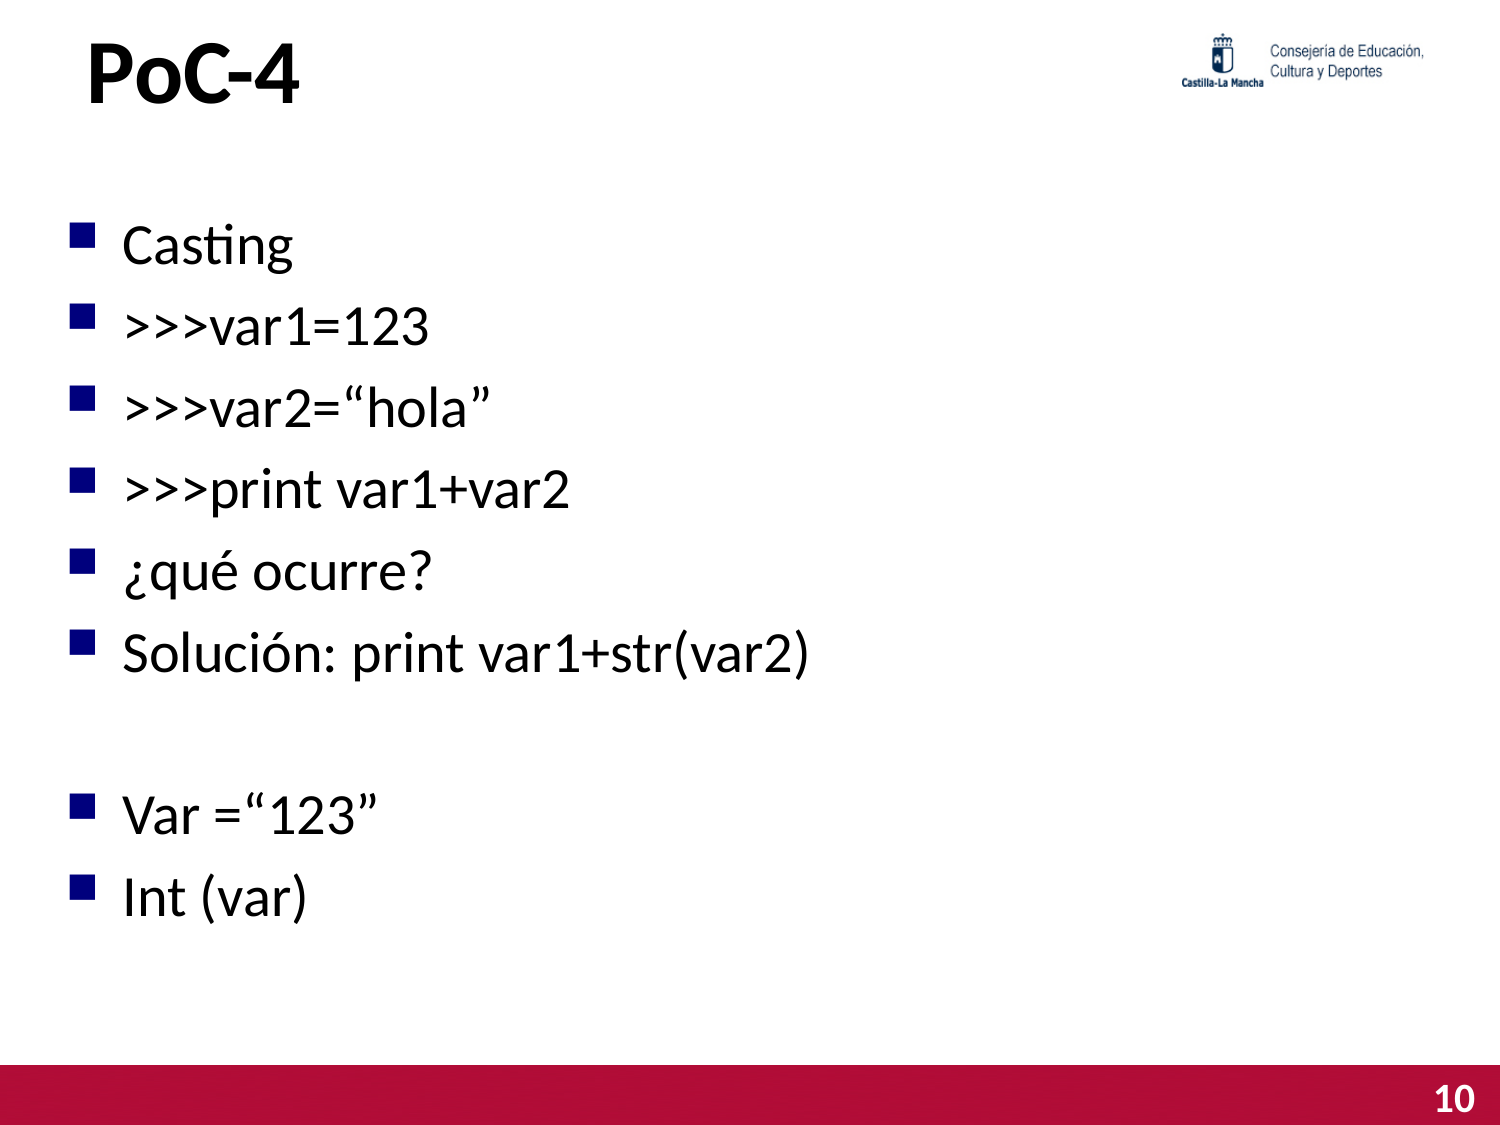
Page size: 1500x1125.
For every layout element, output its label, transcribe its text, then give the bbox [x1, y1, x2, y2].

title PoC-4 [75, 6, 1425, 197]
picture [0, 1065, 1500, 1125]
list Casting >>>var1=123 >>>var2=“hola” >>>print var1+var2 ¿qué ocurre? Solución: print var1+str(var2) Var =“123” Int (var) [51, 198, 1395, 1018]
